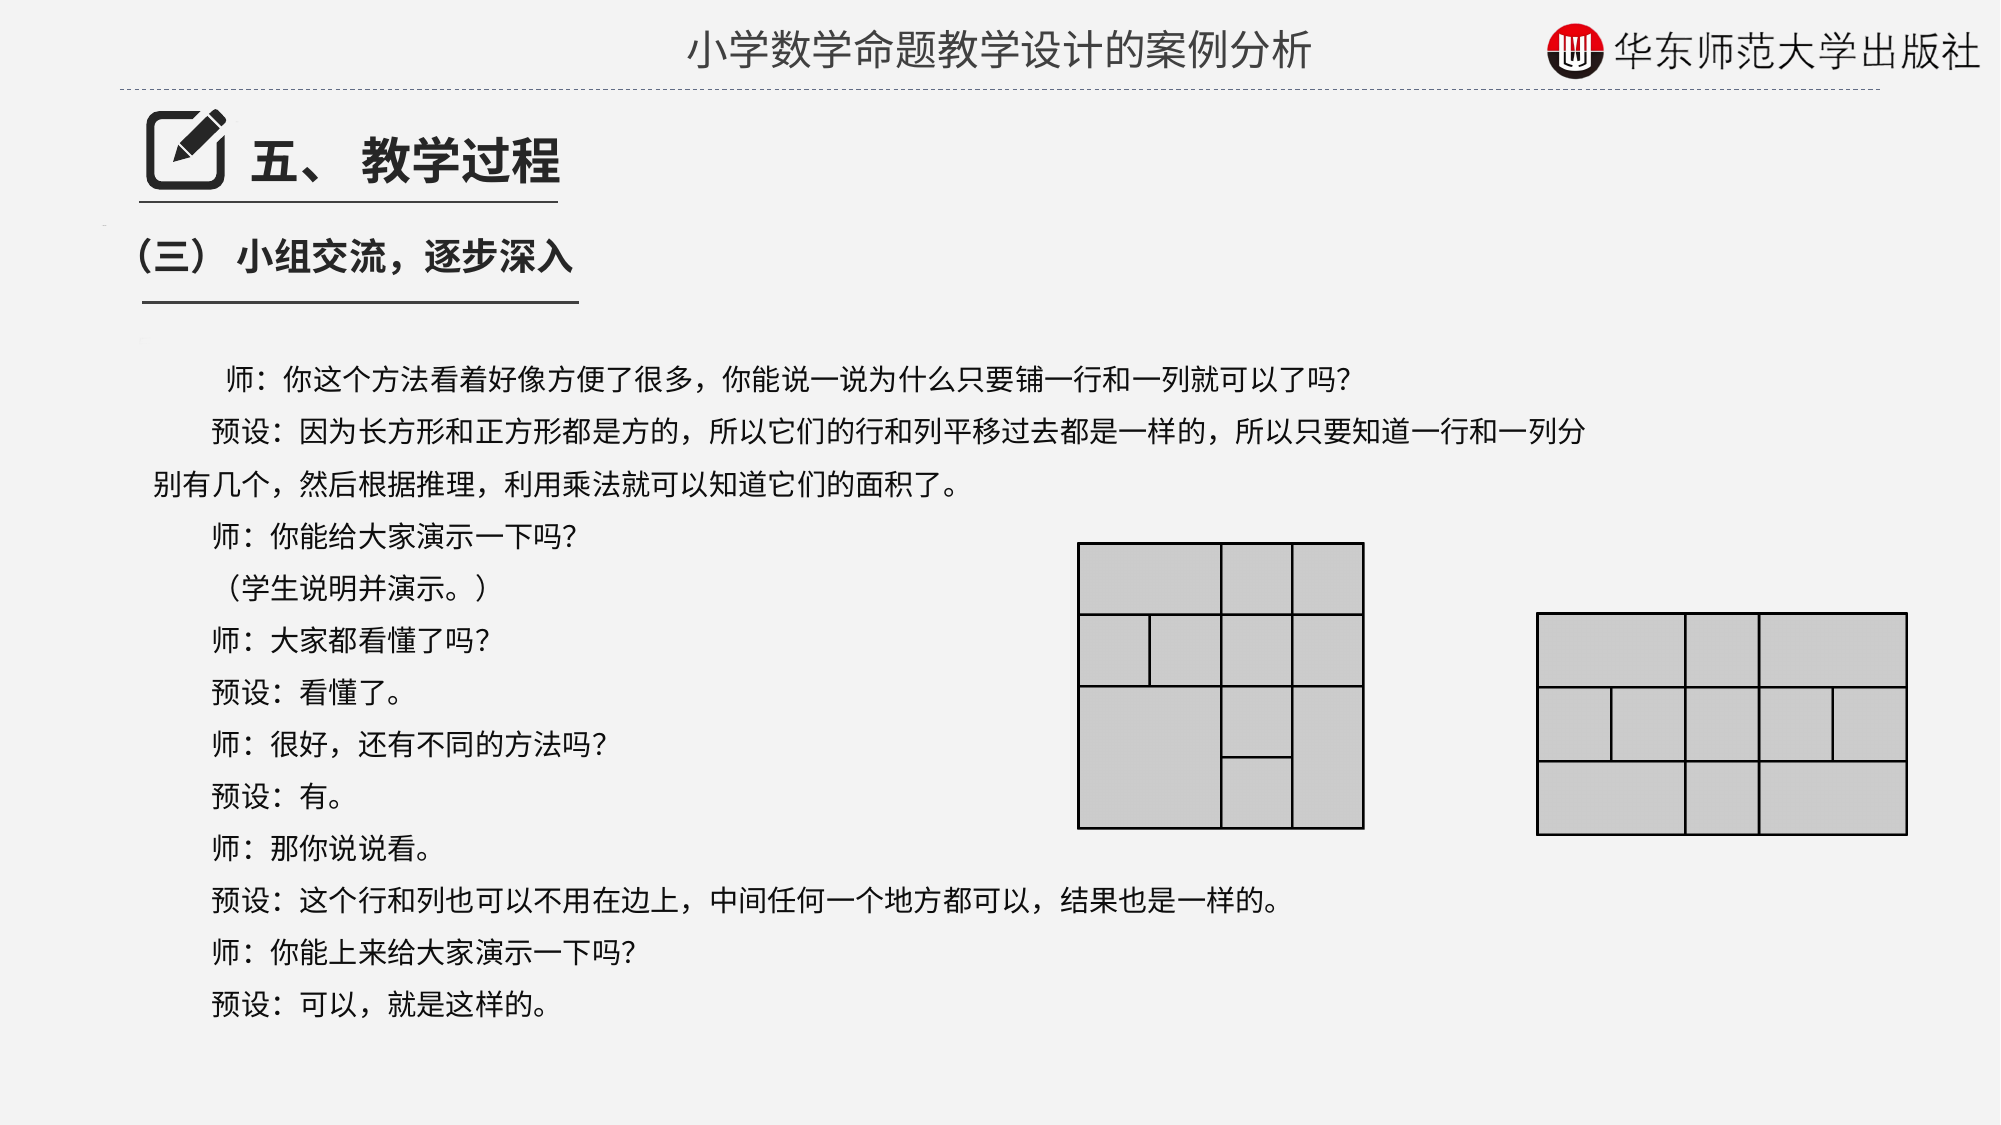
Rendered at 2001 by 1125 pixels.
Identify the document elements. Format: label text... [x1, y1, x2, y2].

text_box [146, 111, 225, 190]
picture [1077, 542, 1365, 831]
text_box 师：你这个方法看着好像方便了很多，你能说一说为什么只要铺一行和一列就可以了吗？ 预设：因为长方形和正方形都是方的，所以它们的行和列平移过去都是一样的，所以只要知道一行和一列分别有几个，然后根据推理，利用乘法就可以知道它们的面积了。 师：你能给大家演示一下吗？ （学生说明并演示。） 师：大家都看懂了吗？ 预设：看懂了。 师：很好，还有不同的方法吗？ 预设：有。 师：那你说说看。 预设：这个行和列也可以不用在边上，中间任何一个地方都可以，结果也是一样的。 师：你能上来给大家演示一下吗？ 预设：可以，就是这样的。 [138, 337, 1618, 1029]
text_box 五、 教学过程 [235, 121, 1147, 197]
text_box [208, 109, 227, 127]
text_box （三） 小组交流，逐步深入 [101, 225, 692, 286]
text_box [1536, 13, 1989, 83]
picture [1536, 612, 1908, 836]
text_box 小学数学命题教学设计的案例分析 [680, 23, 1320, 74]
